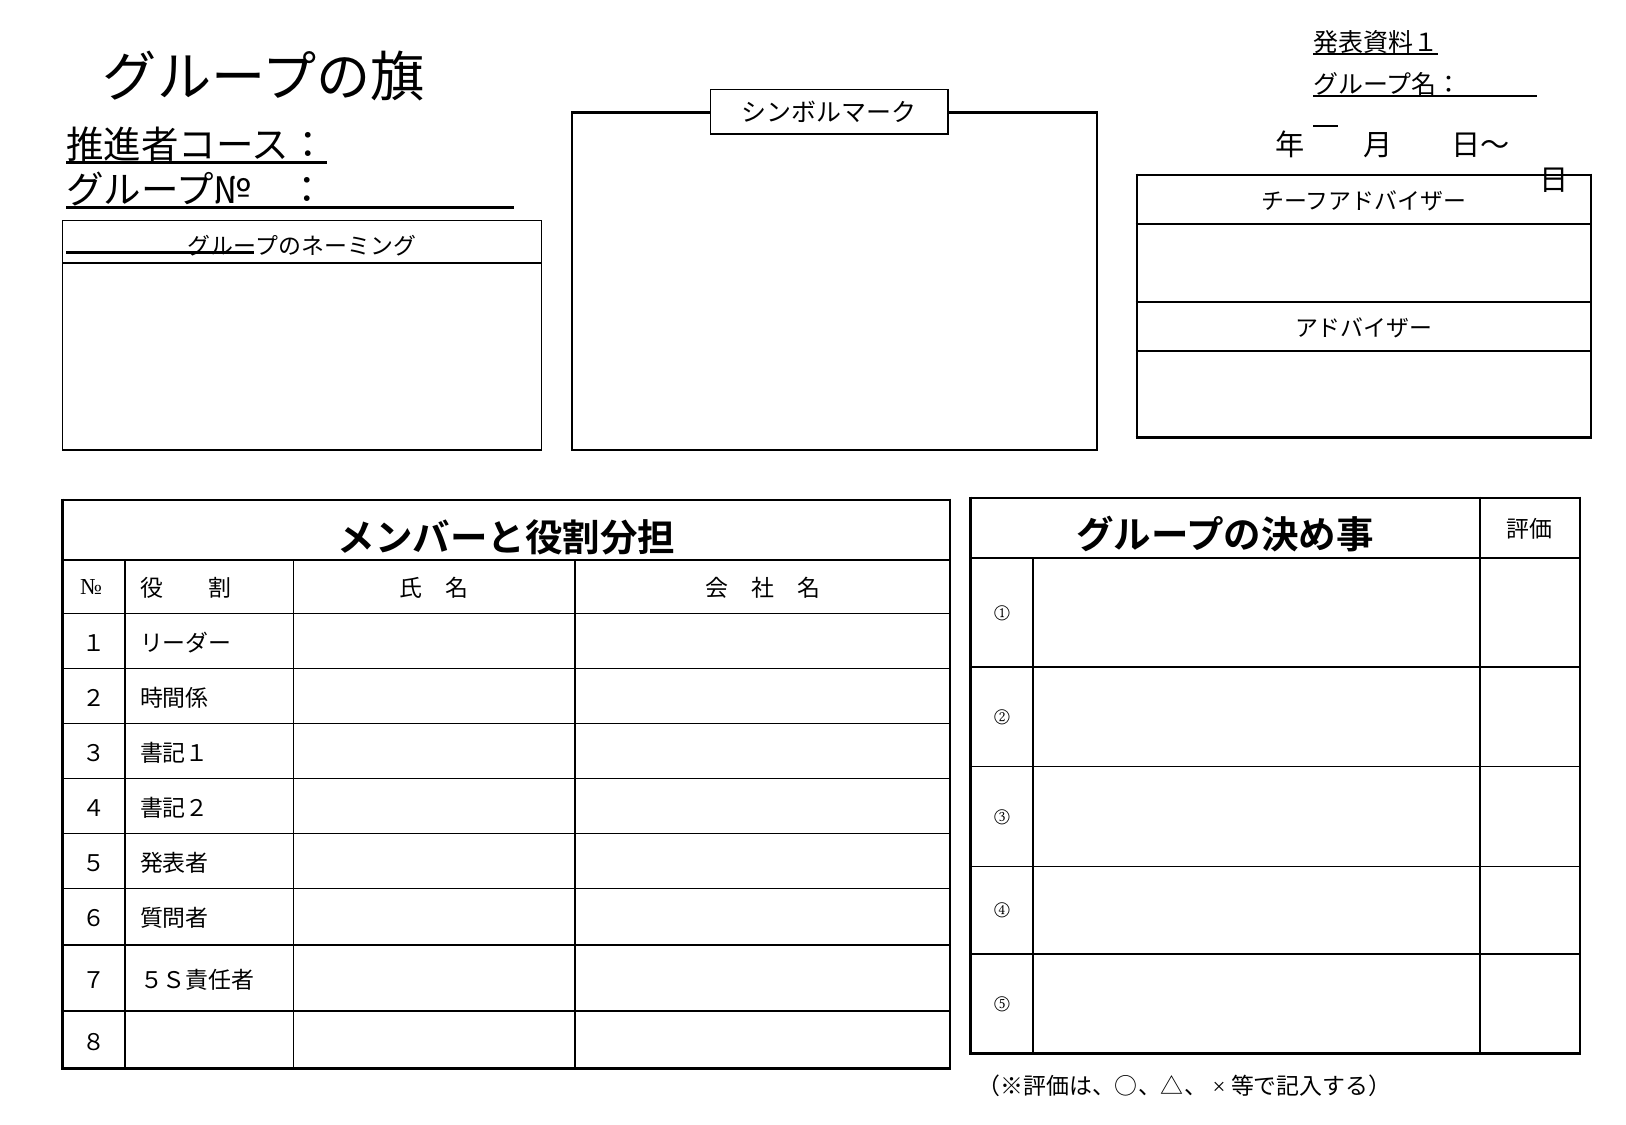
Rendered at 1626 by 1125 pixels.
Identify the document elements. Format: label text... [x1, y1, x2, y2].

table_cell リーダー [126, 614, 293, 668]
table_cell [1034, 668, 1479, 766]
table_cell [63, 264, 541, 449]
text_box 年 月 日～ 日 [1143, 118, 1583, 204]
text_box シンボルマーク [710, 89, 948, 135]
table_cell ４ [64, 779, 124, 833]
table_cell 書記２ [126, 779, 293, 833]
table_cell [1034, 955, 1479, 1052]
table_cell ２ [64, 669, 124, 723]
table_header チーフアドバイザー [1138, 176, 1590, 223]
table_cell [1138, 352, 1590, 436]
table_cell [294, 669, 574, 723]
table_cell ３ [64, 724, 124, 778]
table_cell [1481, 668, 1579, 766]
table_cell １ [64, 614, 124, 668]
table_cell ④ [972, 867, 1032, 953]
table_cell [294, 889, 574, 944]
table_cell [576, 669, 949, 723]
table_cell ７ [64, 946, 124, 1010]
table_header グループのネーミング [63, 221, 541, 262]
table_cell ８ [64, 1012, 124, 1067]
table_cell [294, 779, 574, 833]
table_cell ③ [972, 767, 1032, 866]
table_cell 時間係 [126, 669, 293, 723]
text_box （※評価は、○、△、×等で記入する） [962, 1064, 1464, 1107]
table_cell 会 社 名 [576, 561, 949, 613]
table_cell [1481, 867, 1579, 953]
table_cell [1481, 559, 1579, 666]
text_box 発表資料１ グループ名： [1298, 18, 1563, 136]
table_cell [1138, 225, 1590, 301]
table_cell ６ [64, 889, 124, 944]
table_cell [1481, 767, 1579, 866]
table_cell № [64, 561, 124, 613]
table_header 評価 [1481, 499, 1579, 557]
table_cell [576, 724, 949, 778]
table_cell [576, 1012, 949, 1067]
text_box [571, 112, 1097, 450]
table_cell [294, 946, 574, 1010]
table_cell [1034, 867, 1479, 953]
table_cell [576, 889, 949, 944]
table_cell [294, 614, 574, 668]
text_box 推進者コース： グループ№ ： [50, 112, 565, 264]
table_cell [1034, 767, 1479, 866]
table_cell [576, 834, 949, 888]
table_cell [126, 1012, 293, 1067]
table_cell ② [972, 668, 1032, 766]
table_cell ５ [64, 834, 124, 888]
table_cell [294, 724, 574, 778]
table_cell [576, 779, 949, 833]
table_header メンバーと役割分担 [64, 501, 949, 559]
table_cell ⑤ [972, 955, 1032, 1052]
table_cell [576, 614, 949, 668]
table_cell 発表者 [126, 834, 293, 888]
table_cell 質問者 [126, 889, 293, 944]
table_cell [294, 834, 574, 888]
table_cell アドバイザー [1138, 303, 1590, 350]
table_cell 氏 名 [294, 561, 574, 613]
table_cell 役 割 [126, 561, 293, 613]
table_cell [1034, 559, 1479, 666]
table_cell ５Ｓ責任者 [126, 946, 293, 1010]
table_cell [1481, 955, 1579, 1052]
table_cell [294, 1012, 574, 1067]
table_cell ① [972, 559, 1032, 666]
table_cell 書記１ [126, 724, 293, 778]
table_cell [576, 946, 949, 1010]
table_header グループの決め事 [972, 499, 1479, 557]
title グループの旗 [67, 37, 461, 112]
